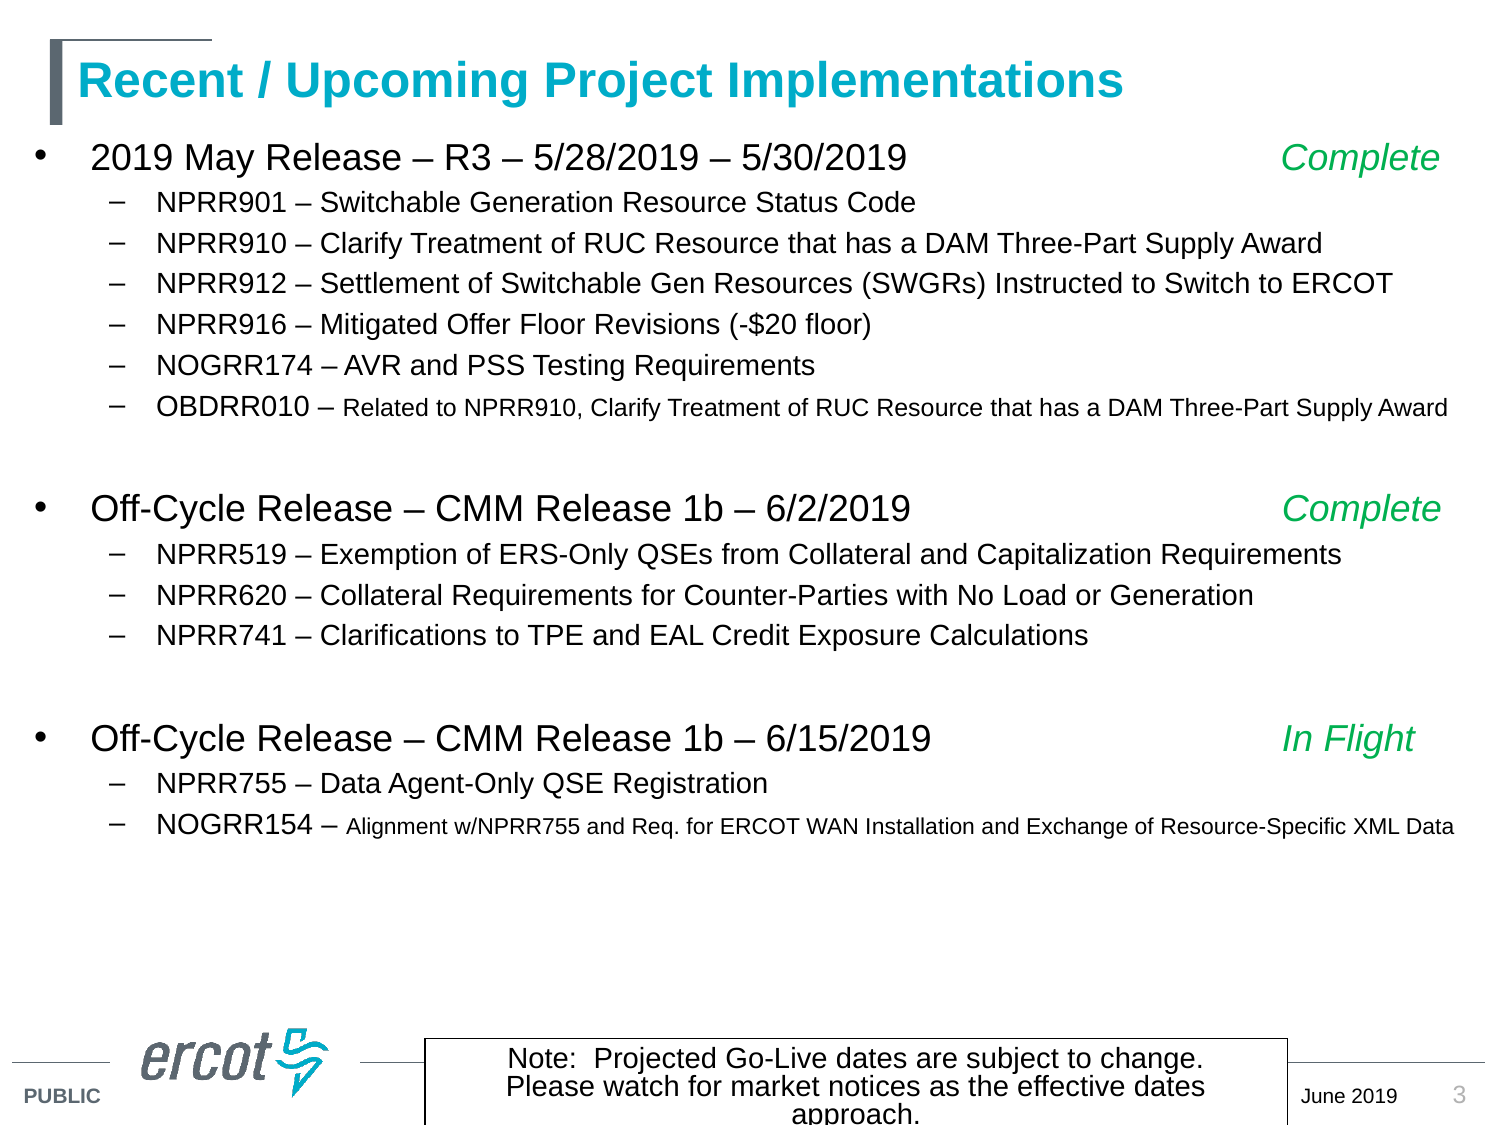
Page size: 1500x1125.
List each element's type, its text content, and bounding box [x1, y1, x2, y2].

slide_number 3 [1437, 1076, 1475, 1112]
title Recent / Upcoming Project Implementations [62, 39, 1200, 125]
picture [137, 1034, 332, 1100]
text_box Note: Projected Go-Live dates are subject to change. Please watch for market notices as the effective dates approach. [425, 1038, 1288, 1125]
list 2019 May Release – R3 – 5/28/2019 – 5/30/2019 Complete NPRR901 – Switchable Generation Resource Status Code NPRR910 – Clarify Treatment of RUC Resource that has a DAM Three-Part Supply Award NPRR912 – Settlement of Switchable Gen Resources (SWGRs) Instructed to Switch to ERCOT NPRR916 – Mitigated Offer Floor Revisions (-$20 floor) NOGRR174 – AVR and PSS Testing Requirements OBDRR010 – Related to NPRR910, Clarify Treatment of RUC Resource that has a DAM Three-Part Supply Award Off-Cycle Release – CMM Release 1b – 6/2/2019 Complete NPRR519 – Exemption of ERS-Only QSEs from Collateral and Capitalization Requirements NPRR620 – Collateral Requirements for Counter-Parties with No Load or Generation NPRR741 – Clarifications to TPE and EAL Credit Exposure Calculations Off-Cycle Release – CMM Release 1b – 6/15/2019 In Flight NPRR755 – Data Agent-Only QSE Registration NOGRR154 – Alignment w/NPRR755 and Req. for ERCOT WAN Installation and Exchange of Resource-Specific XML Data [19, 125, 1488, 1034]
